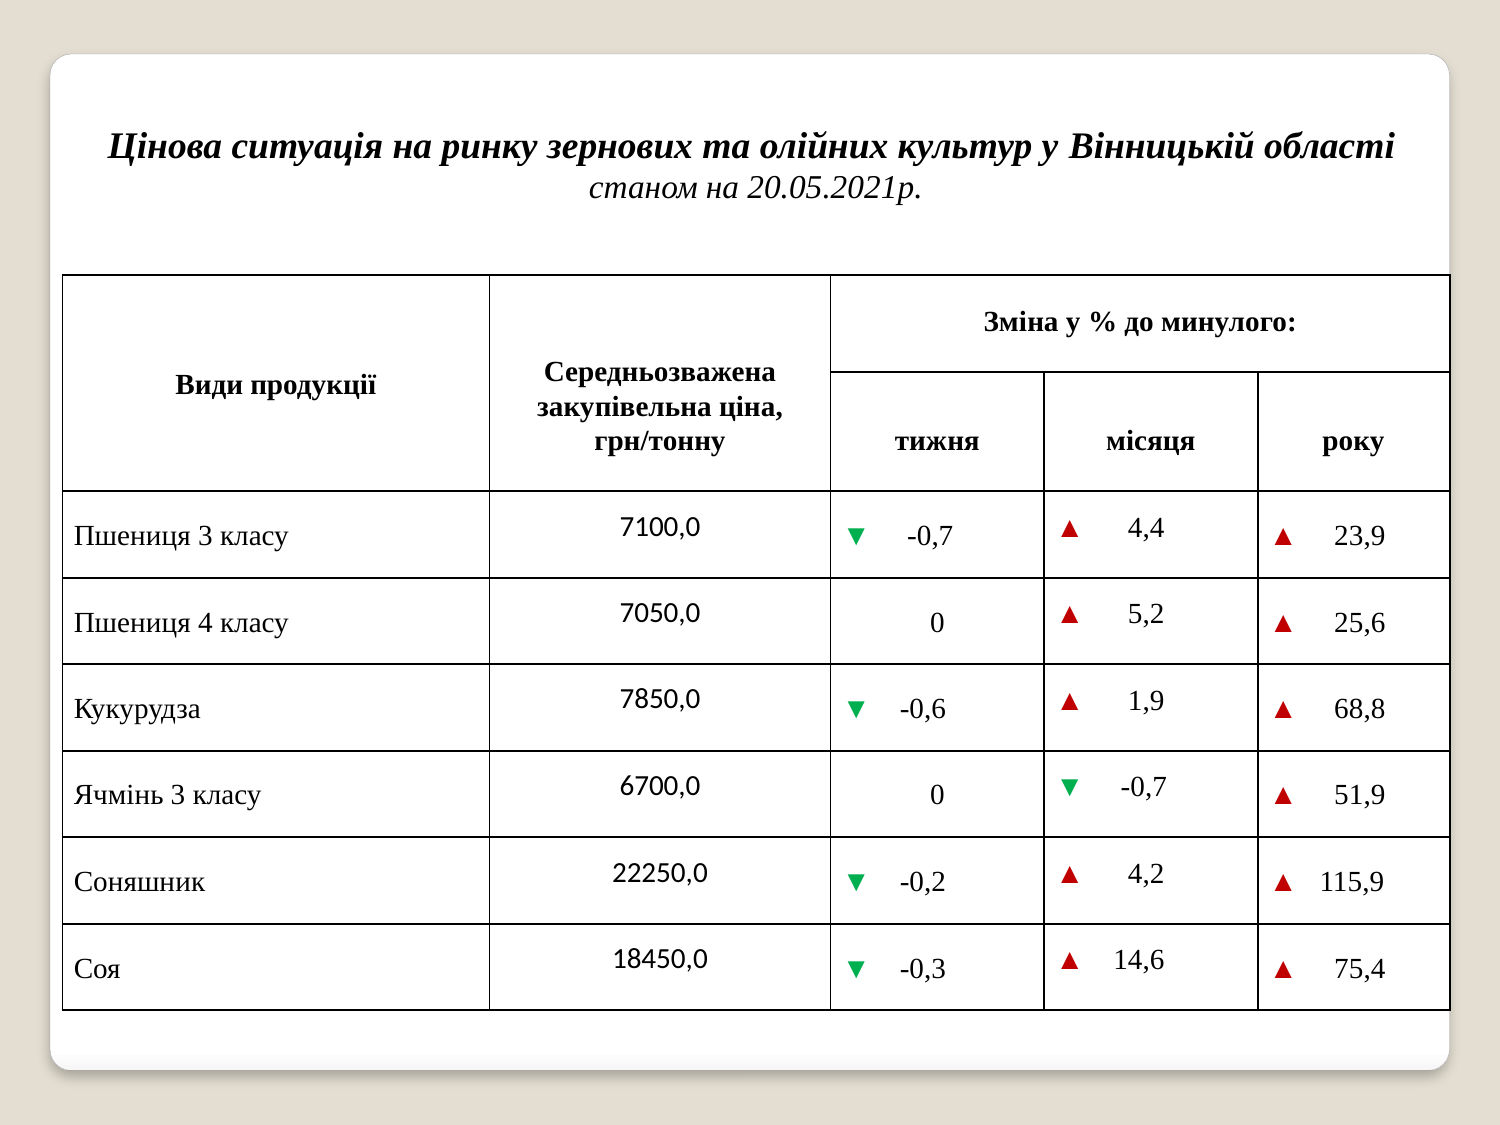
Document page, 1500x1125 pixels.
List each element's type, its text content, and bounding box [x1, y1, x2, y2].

table_cell Соя [63, 925, 489, 1009]
table_header Цінова ситуація на ринку зернових та олійних культур у Вінницькій області станом на 20.05.2021р. [62, 112, 1450, 274]
table_cell Пшениця 3 класу [63, 492, 489, 577]
table_cell ▲ 1,9 [1045, 665, 1257, 750]
table_cell 0 [831, 579, 1043, 663]
table_cell ▼ -0,7 [1045, 752, 1257, 836]
table_cell ▲ 68,8 [1259, 665, 1449, 750]
table_cell Зміна у % до минулого: [831, 276, 1449, 371]
table_cell 0 [831, 752, 1043, 836]
table_cell Ячмінь 3 класу [63, 752, 489, 836]
table_cell 7050,0 [490, 579, 830, 663]
table_cell ▲ 25,6 [1259, 579, 1449, 663]
table_cell ▲ 75,4 [1259, 925, 1449, 1009]
table_cell ▼ -0,6 [831, 665, 1043, 750]
table_cell 18450,0 [490, 925, 830, 1009]
table_cell Види продукції [63, 276, 489, 490]
table_cell ▲ 14,6 [1045, 925, 1257, 1009]
table_cell місяця [1045, 373, 1257, 490]
table_cell ▼ -0,2 [831, 838, 1043, 923]
table_cell ▲ 51,9 [1259, 752, 1449, 836]
table_cell ▼ -0,3 [831, 925, 1043, 1009]
table_cell ▲ 5,2 [1045, 579, 1257, 663]
table_cell Кукурудза [63, 665, 489, 750]
table_cell Соняшник [63, 838, 489, 923]
table_cell року [1259, 373, 1449, 490]
table_cell 6700,0 [490, 752, 830, 836]
table_cell ▲ 4,4 [1045, 492, 1257, 577]
table_cell 7100,0 [490, 492, 830, 577]
table_cell тижня [831, 373, 1043, 490]
table_cell ▲ 23,9 [1259, 492, 1449, 577]
table_cell ▲ 4,2 [1045, 838, 1257, 923]
table_cell Середньозважена закупівельна ціна, грн/тонну [490, 276, 830, 490]
table_cell Пшениця 4 класу [63, 579, 489, 663]
table_cell 22250,0 [490, 838, 830, 923]
table_cell ▲ 115,9 [1259, 838, 1449, 923]
table_cell 7850,0 [490, 665, 830, 750]
table_cell ▼ -0,7 [831, 492, 1043, 577]
